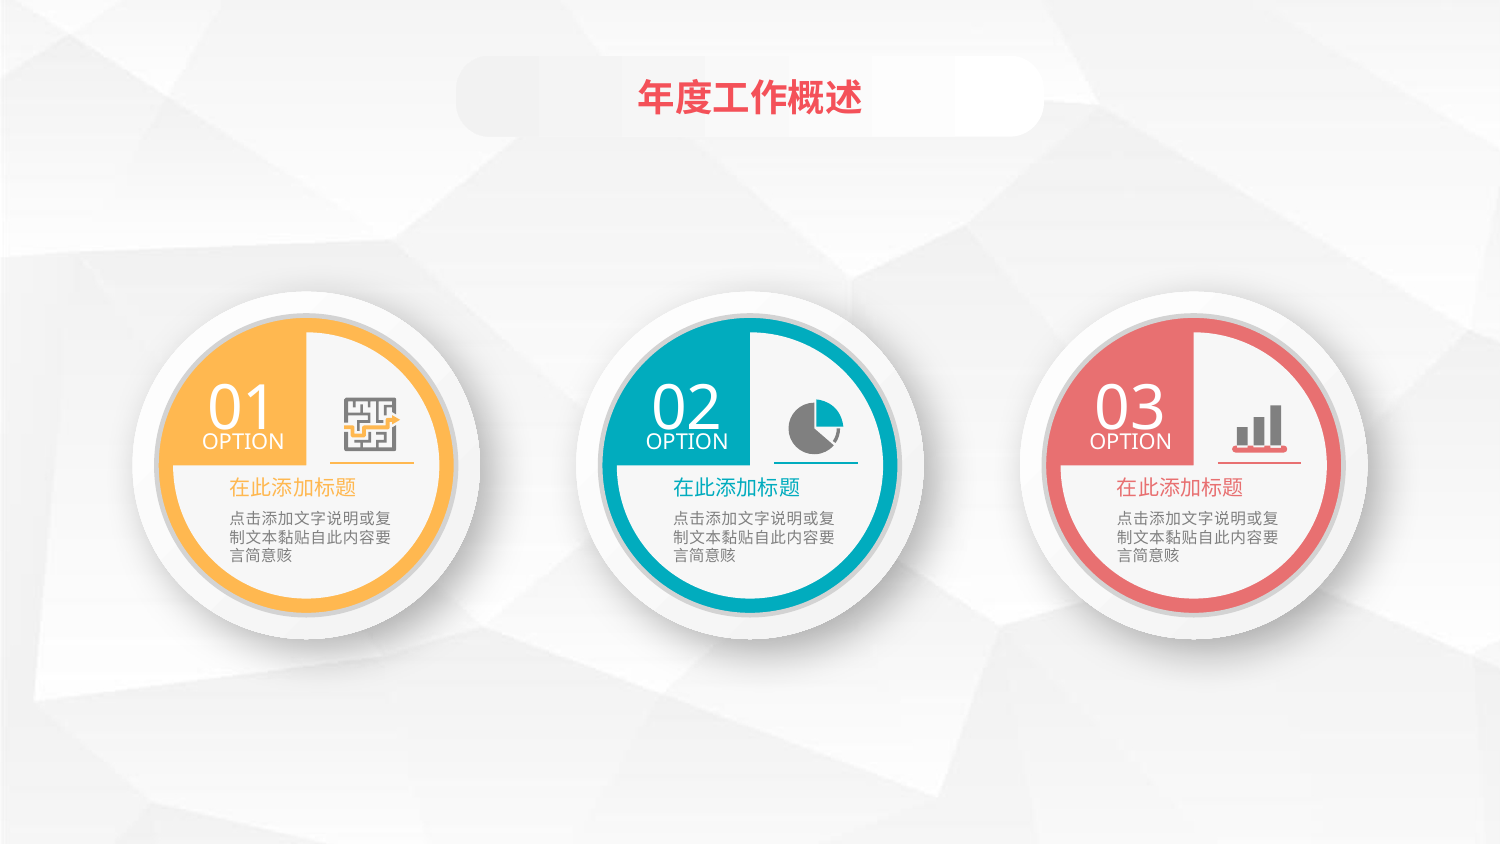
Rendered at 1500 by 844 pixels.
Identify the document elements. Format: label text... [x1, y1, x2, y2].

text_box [132, 291, 480, 640]
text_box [1019, 291, 1368, 640]
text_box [344, 397, 401, 452]
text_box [788, 399, 844, 455]
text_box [1102, 466, 1339, 574]
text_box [214, 466, 452, 574]
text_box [658, 466, 895, 574]
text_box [1067, 360, 1195, 462]
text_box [1232, 405, 1288, 453]
picture [0, 0, 1500, 844]
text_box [576, 291, 924, 640]
text_box 年度工作概述 [454, 54, 1046, 138]
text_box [179, 360, 307, 462]
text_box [623, 360, 751, 462]
